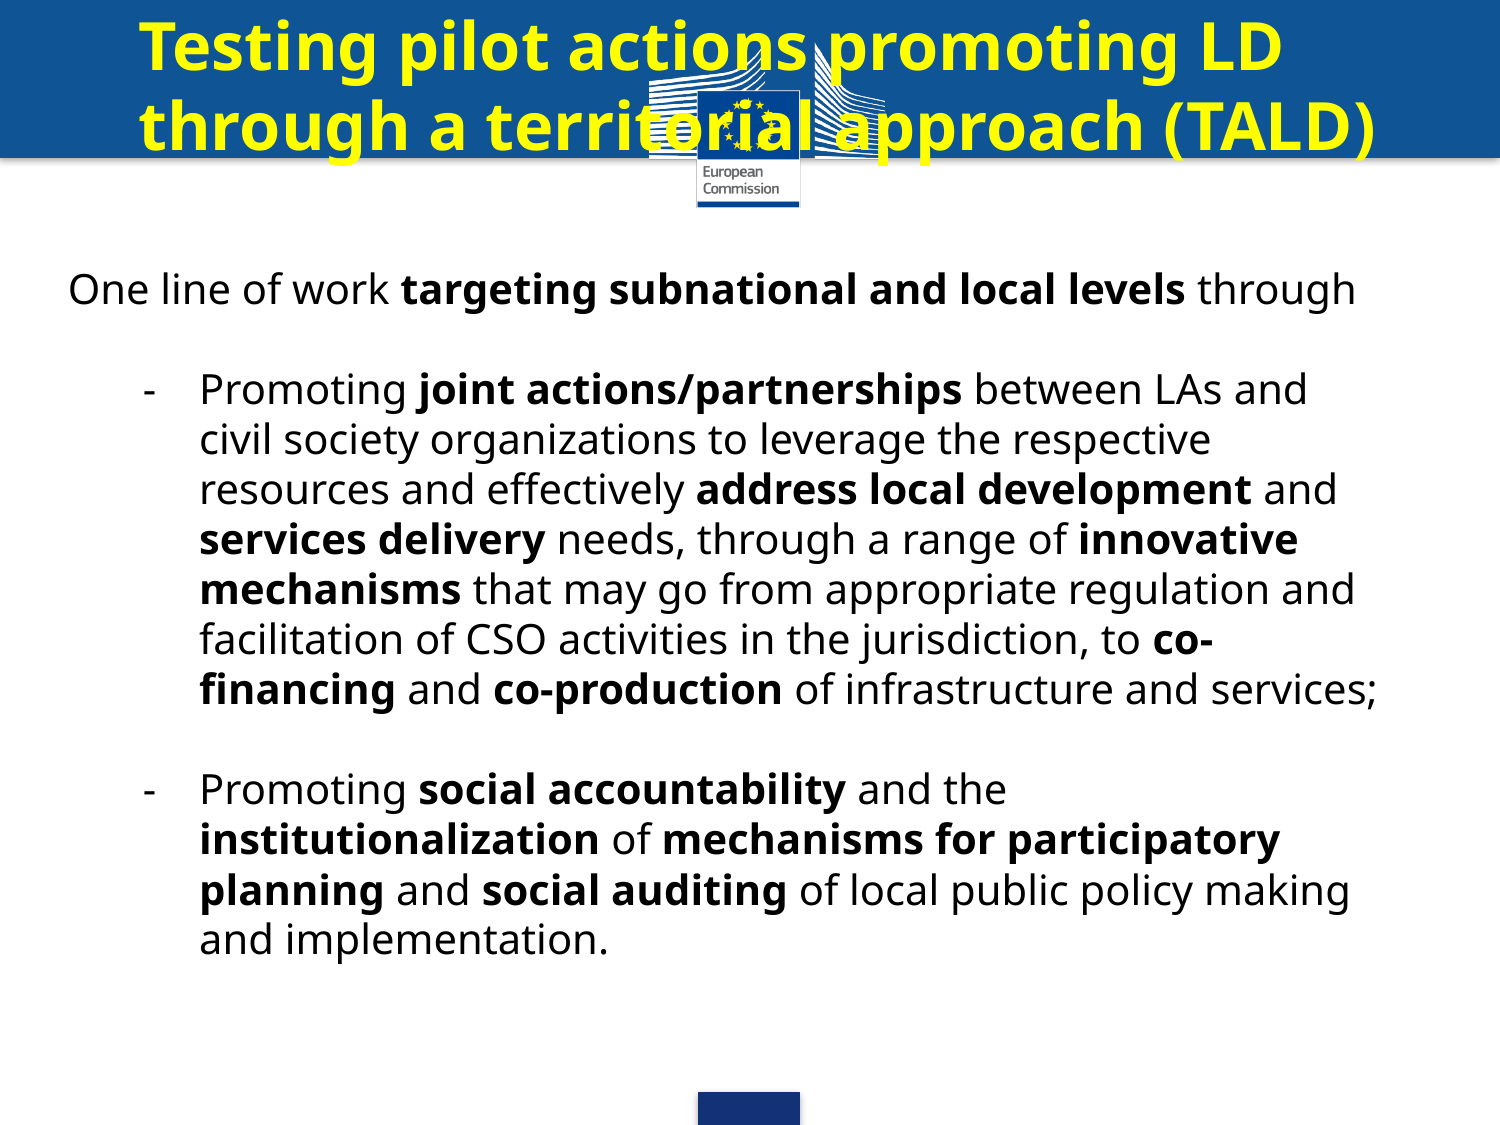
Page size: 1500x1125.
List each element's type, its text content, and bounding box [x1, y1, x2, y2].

text_box One line of work targeting subnational and local levels through Promoting joint actions/partnerships between LAs and civil society organizations to leverage the respective resources and effectively address local development and services delivery needs, through a range of innovative mechanisms that may go from appropriate regulation and facilitation of CSO activities in the jurisdiction, to co-financing and co-production of infrastructure and services; Promoting social accountability and the institutionalization of mechanisms for participatory planning and social auditing of local public policy making and implementation. [53, 255, 1400, 1021]
picture [649, 171, 885, 208]
text_box Testing pilot actions promoting LD through a territorial approach (TALD) [123, 0, 1392, 171]
